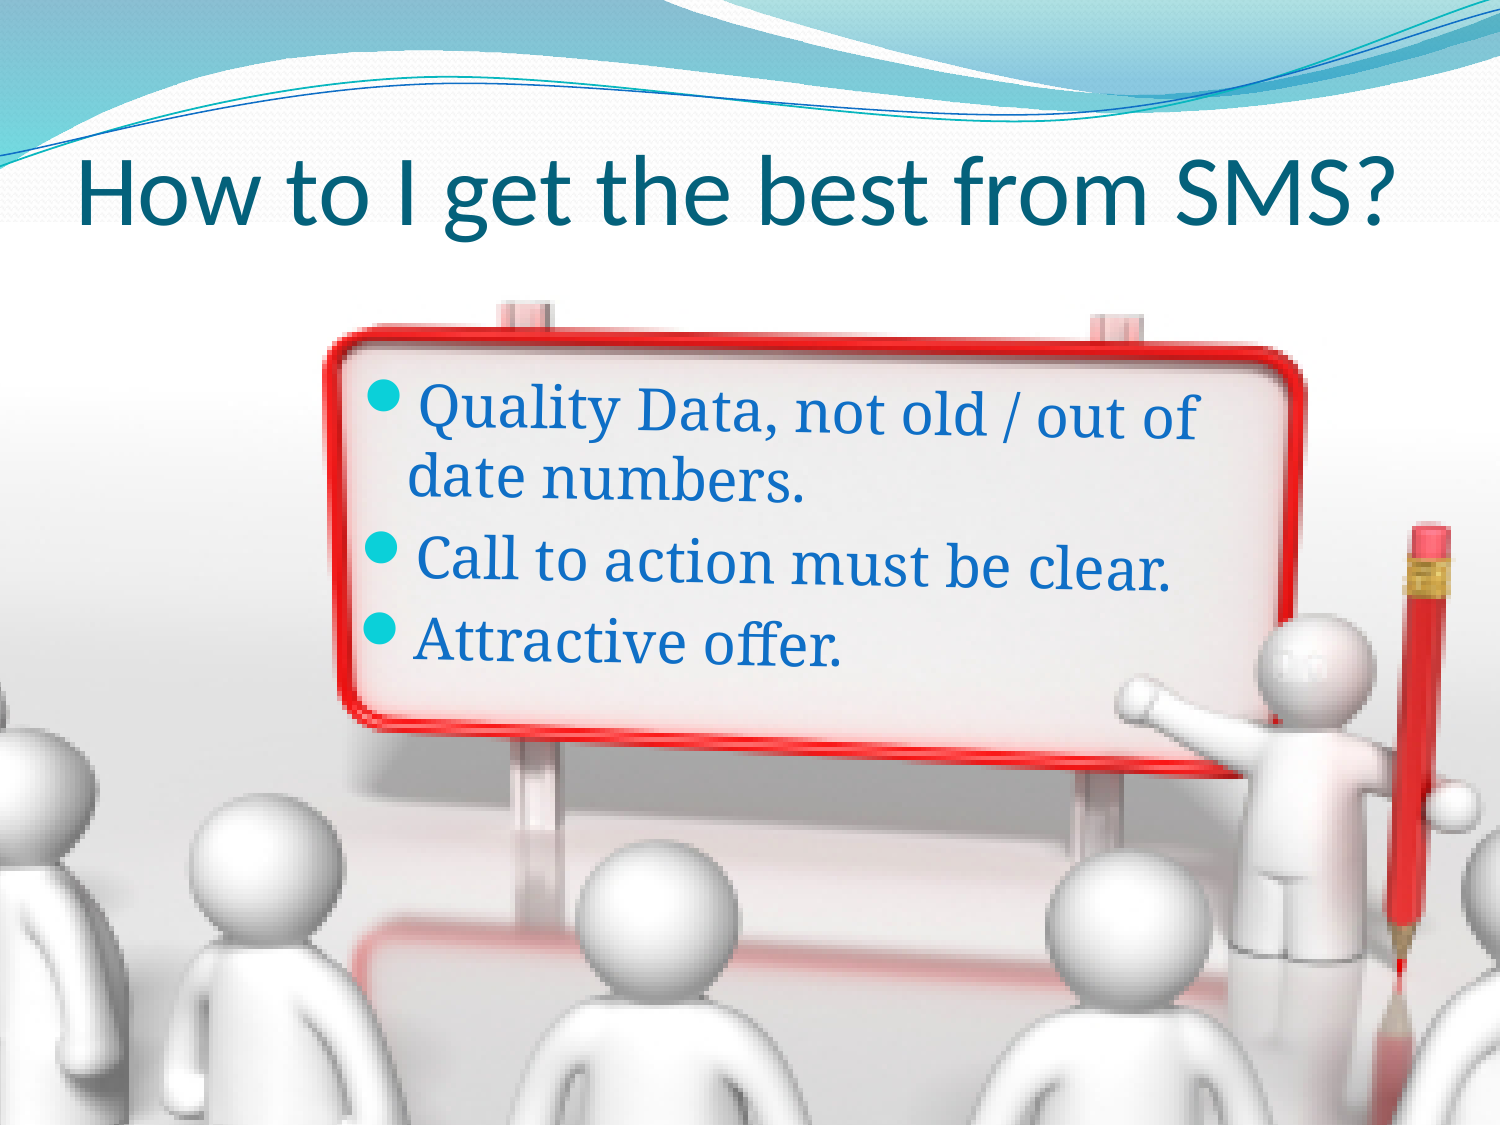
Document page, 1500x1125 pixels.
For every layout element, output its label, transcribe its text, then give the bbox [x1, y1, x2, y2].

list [0, 222, 1500, 1125]
title How to I get the best from SMS? [75, 115, 1425, 222]
